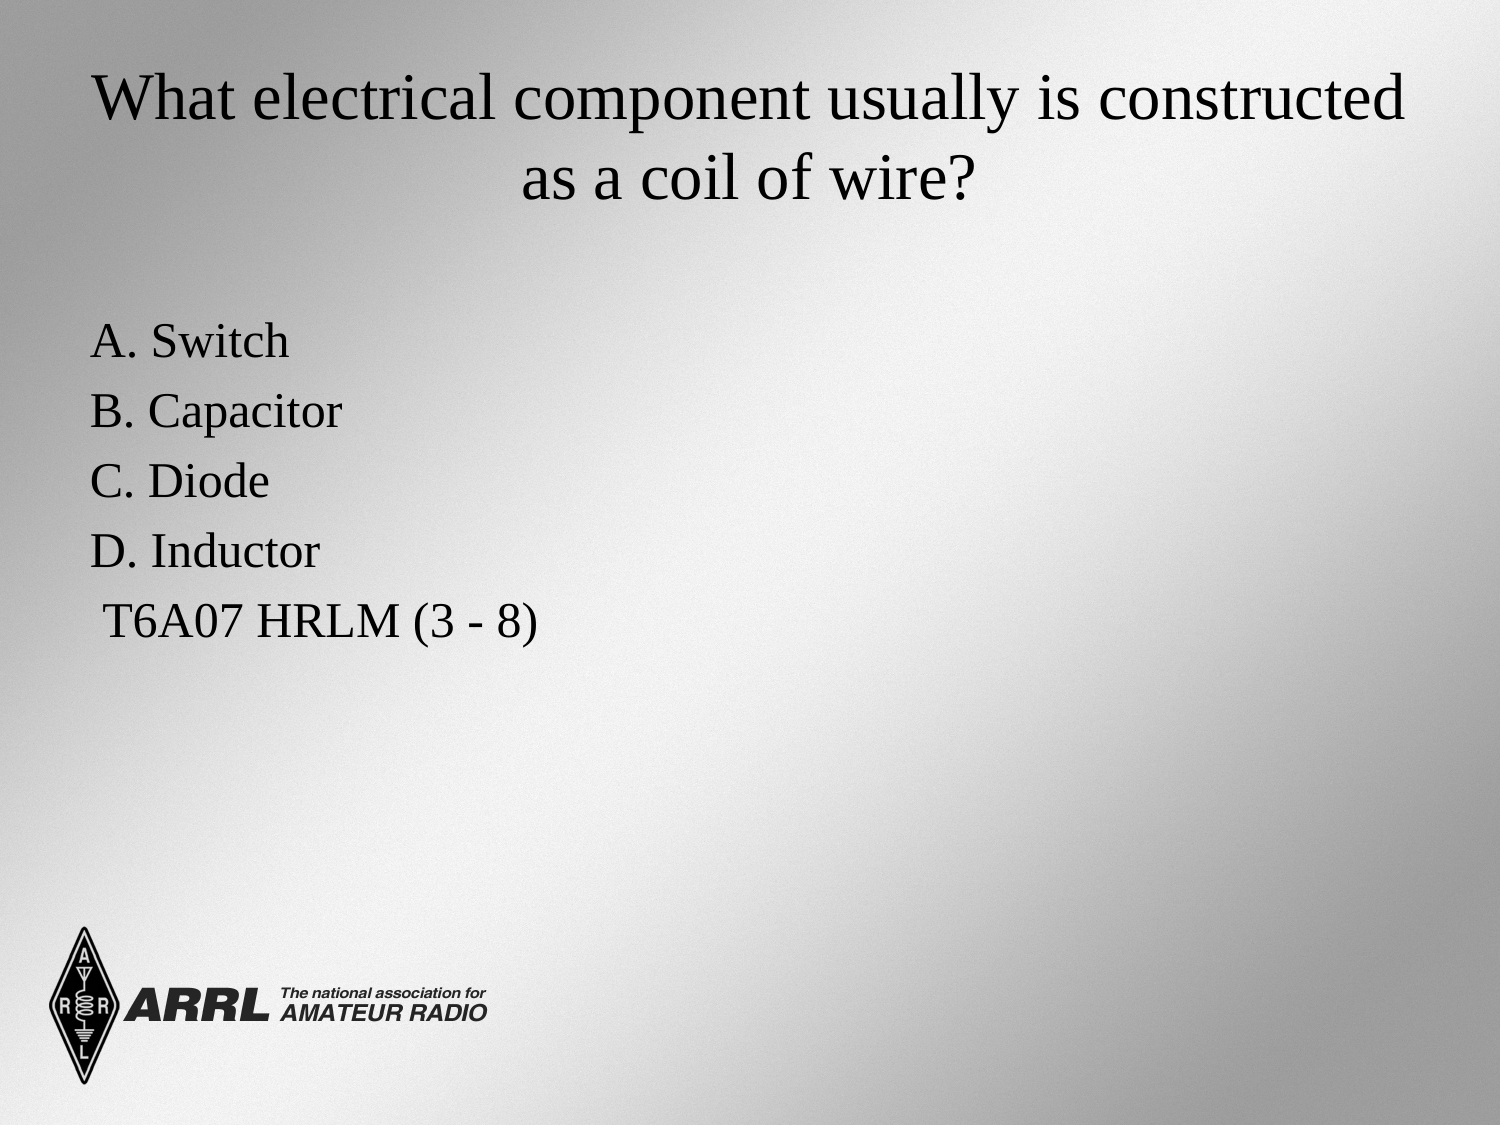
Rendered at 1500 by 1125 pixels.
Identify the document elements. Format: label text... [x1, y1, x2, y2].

title What electrical component usually is constructed as a coil of wire? [75, 45, 1425, 233]
list A. Switch B. Capacitor C. Diode D. Inductor T6A07 HRLM (3 - 8) [75, 299, 1425, 1005]
picture [0, 0, 1500, 1125]
